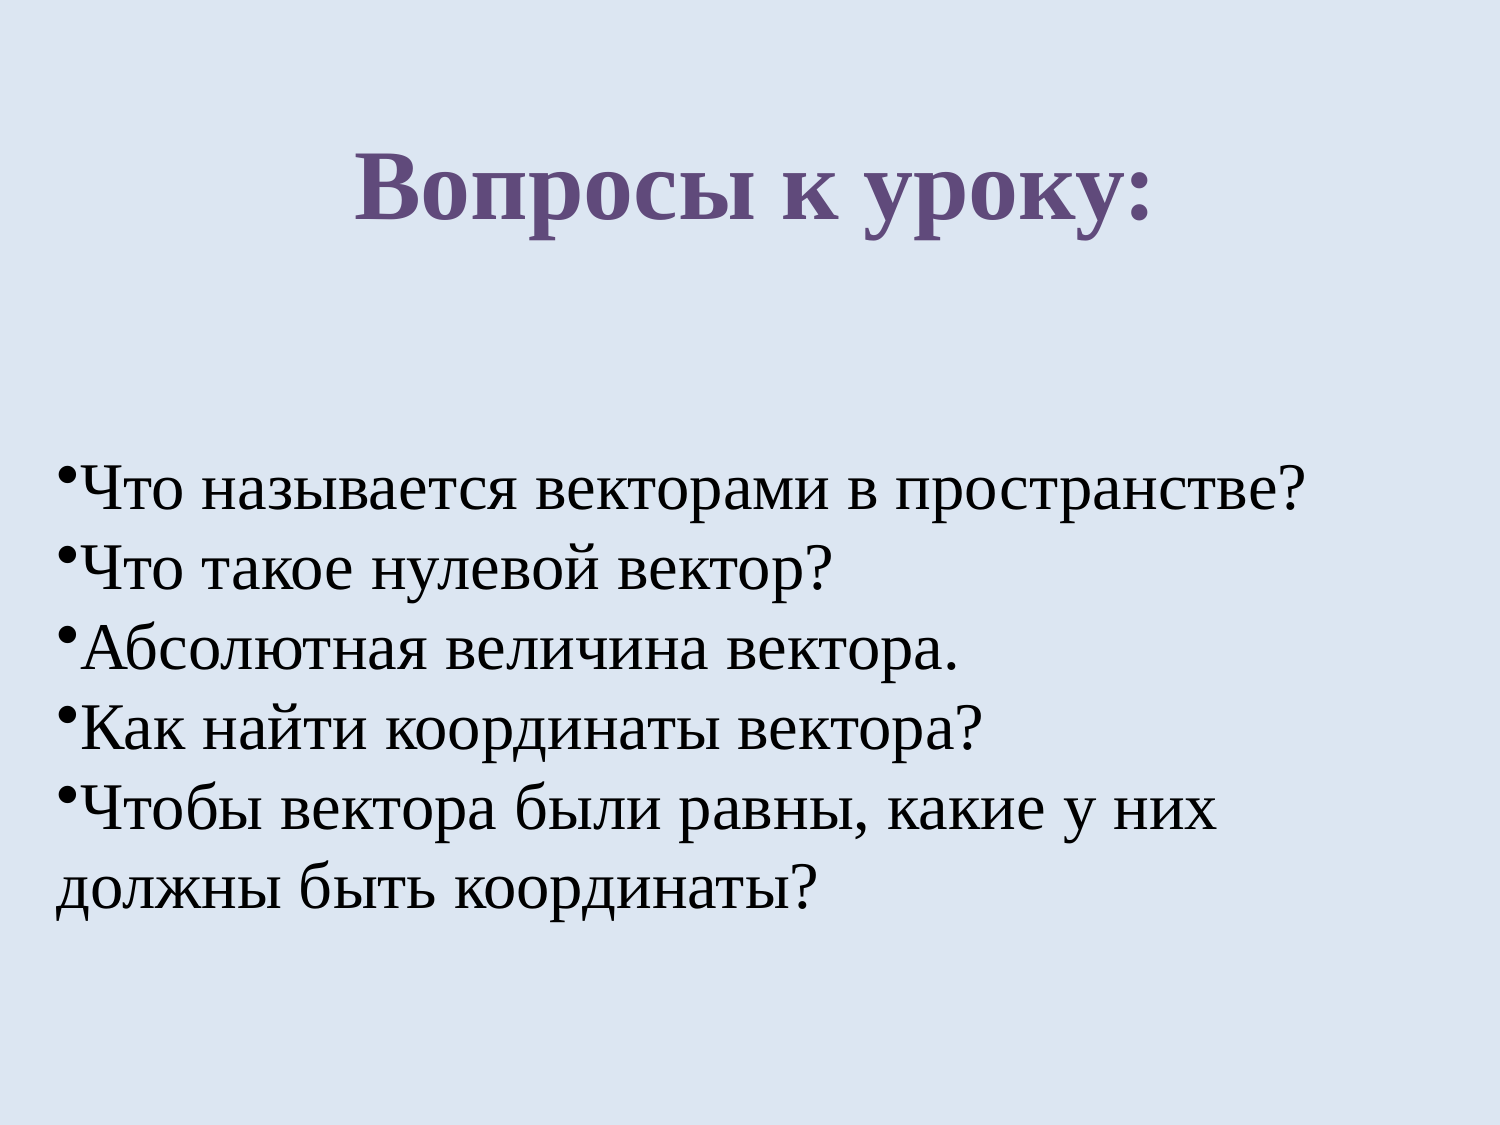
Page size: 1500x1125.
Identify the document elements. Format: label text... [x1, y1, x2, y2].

text_box Вопросы к уроку: Что называется векторами в пространстве? Что такое нулевой вектор? Абсолютная величина вектора. Как найти координаты вектора? Чтобы вектора были равны, какие у них должны быть координаты? [41, 112, 1471, 930]
